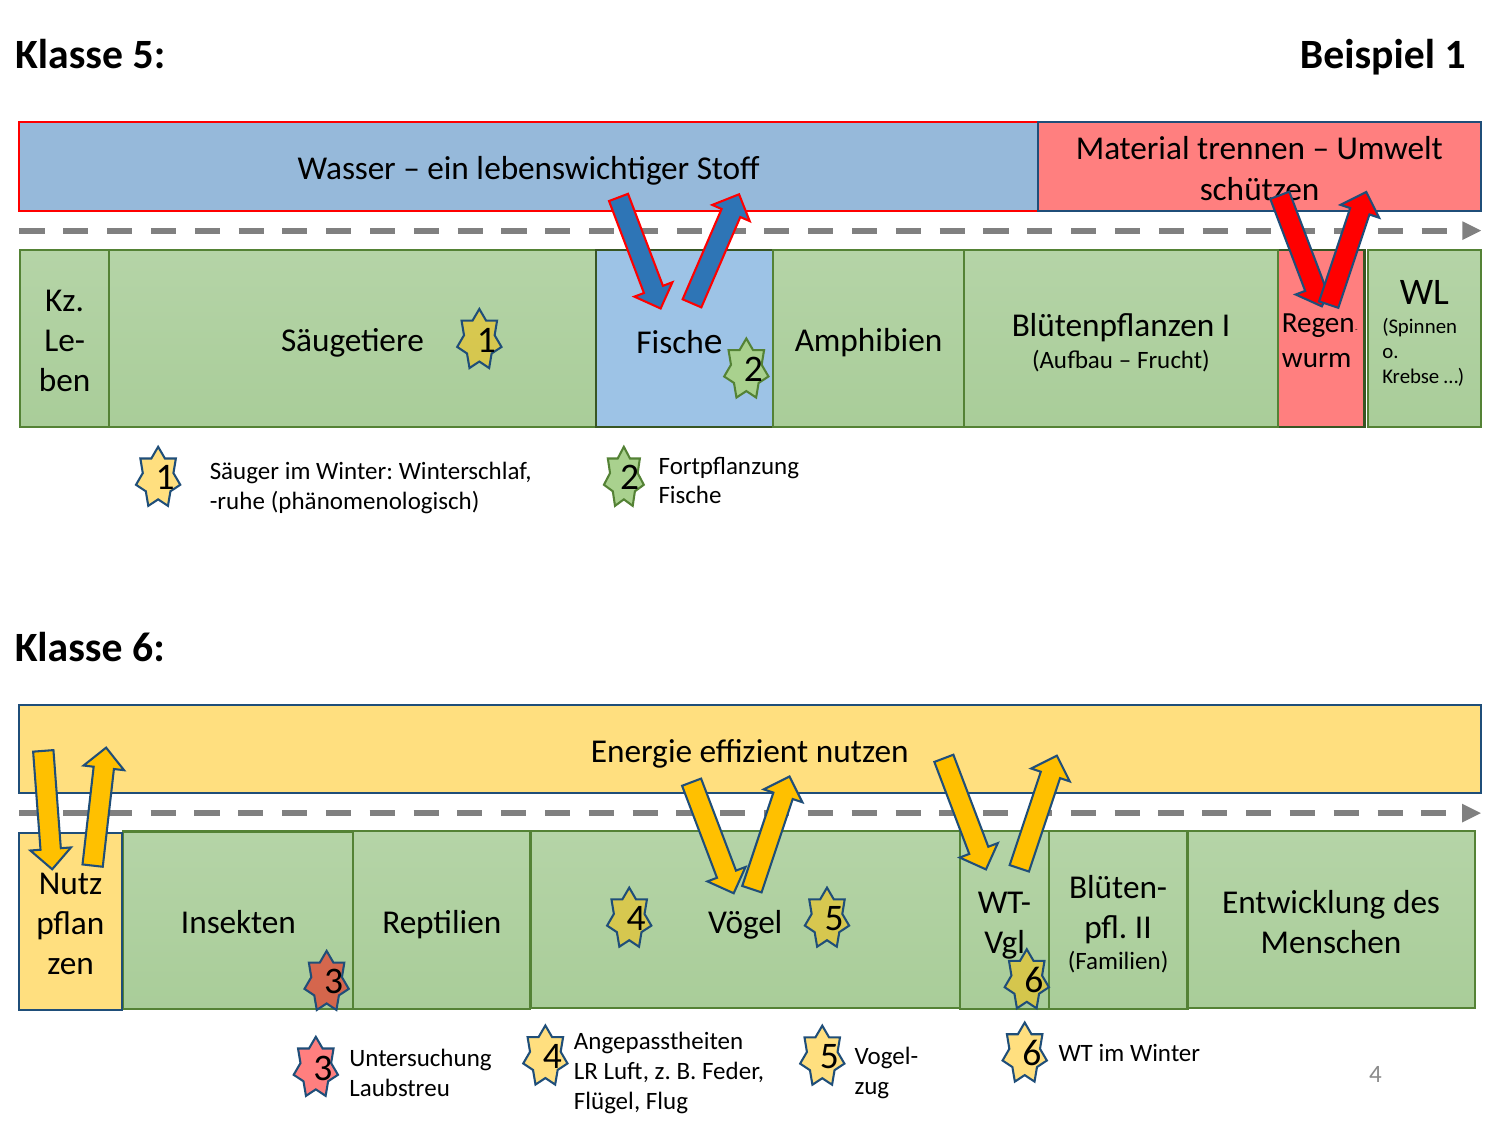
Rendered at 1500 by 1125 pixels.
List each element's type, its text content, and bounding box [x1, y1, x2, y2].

text_box [691, 814, 747, 895]
text_box [81, 814, 110, 868]
text_box [709, 192, 752, 230]
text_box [1002, 1022, 1283, 1082]
text_box Klasse 5: [0, 19, 207, 85]
text_box [953, 814, 1000, 871]
text_box Beispiel 1 [1279, 19, 1481, 85]
text_box Entwicklung des Menschen [1188, 831, 1475, 1009]
text_box Regen- wurm [1279, 249, 1365, 428]
text_box [761, 775, 805, 813]
text_box Fische [596, 249, 773, 428]
text_box [619, 231, 675, 310]
text_box Klasse 6: [0, 612, 211, 678]
text_box [681, 231, 736, 309]
text_box Reptilien [353, 831, 530, 1009]
text_box Vögel [530, 831, 960, 1009]
text_box WL (Spinnen o. Krebse …) [1367, 249, 1482, 428]
text_box Amphibien [773, 249, 963, 428]
text_box Material trennen – Umwelt schützen [1038, 122, 1482, 211]
text_box [1025, 754, 1072, 813]
text_box [607, 192, 643, 230]
text_box [27, 814, 74, 871]
text_box [680, 777, 716, 813]
text_box WT-Vgl [960, 831, 1048, 1009]
text_box [1281, 231, 1324, 308]
text_box Energie effizient nutzen [19, 704, 1481, 794]
text_box 5 [804, 886, 850, 948]
text_box [1008, 814, 1050, 873]
text_box [80, 746, 127, 813]
text_box 1 [455, 306, 503, 370]
text_box Blütenpflanzen I (Aufbau – Frucht) [963, 249, 1279, 428]
text_box [32, 749, 60, 813]
slide_number 4 [1059, 1042, 1397, 1103]
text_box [135, 446, 560, 523]
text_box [293, 1033, 523, 1110]
text_box 2 [722, 336, 770, 400]
text_box Wasser – ein lebenswichtiger Stoff [19, 122, 1038, 211]
text_box 3 [303, 948, 351, 1012]
text_box [1268, 190, 1305, 230]
text_box Nutzpflanzen [19, 832, 123, 1010]
text_box [933, 753, 977, 813]
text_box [603, 441, 869, 518]
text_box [800, 1025, 938, 1109]
text_box Kz. Le-ben [20, 249, 108, 428]
text_box 6 [1003, 948, 1050, 1010]
text_box Insekten [123, 831, 353, 1009]
text_box [740, 814, 789, 894]
text_box [1317, 231, 1366, 310]
text_box [1337, 190, 1382, 230]
text_box Blüten-pfl. II (Familien) [1048, 831, 1188, 1009]
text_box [523, 1017, 780, 1124]
text_box 4 [605, 885, 653, 949]
text_box Säugetiere [108, 249, 596, 428]
